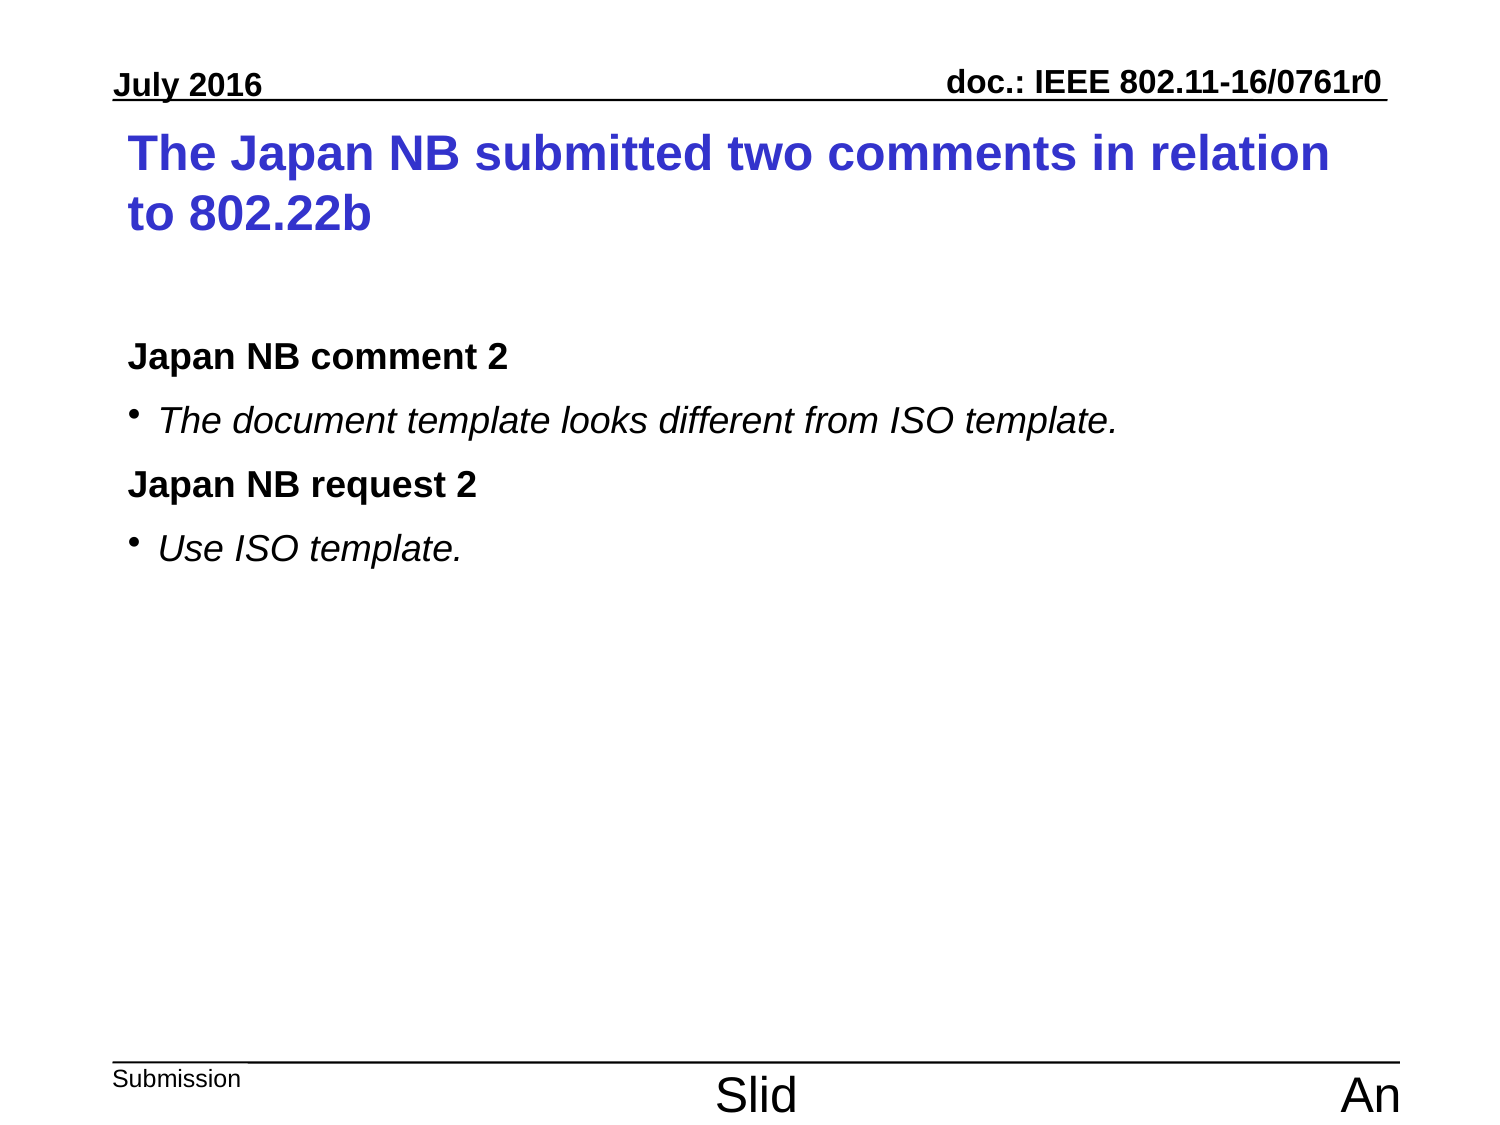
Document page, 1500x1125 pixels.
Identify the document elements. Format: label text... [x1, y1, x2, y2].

footer Andrew Myles, Cisco [1320, 1061, 1402, 1093]
list Japan NB comment 2 The document template looks different from ISO template. Japan NB request 2 Use ISO template. [112, 324, 1388, 1000]
title The Japan NB submitted two comments in relation to 802.22b [112, 112, 1388, 288]
slide_number Slide 14 [709, 1061, 803, 1093]
